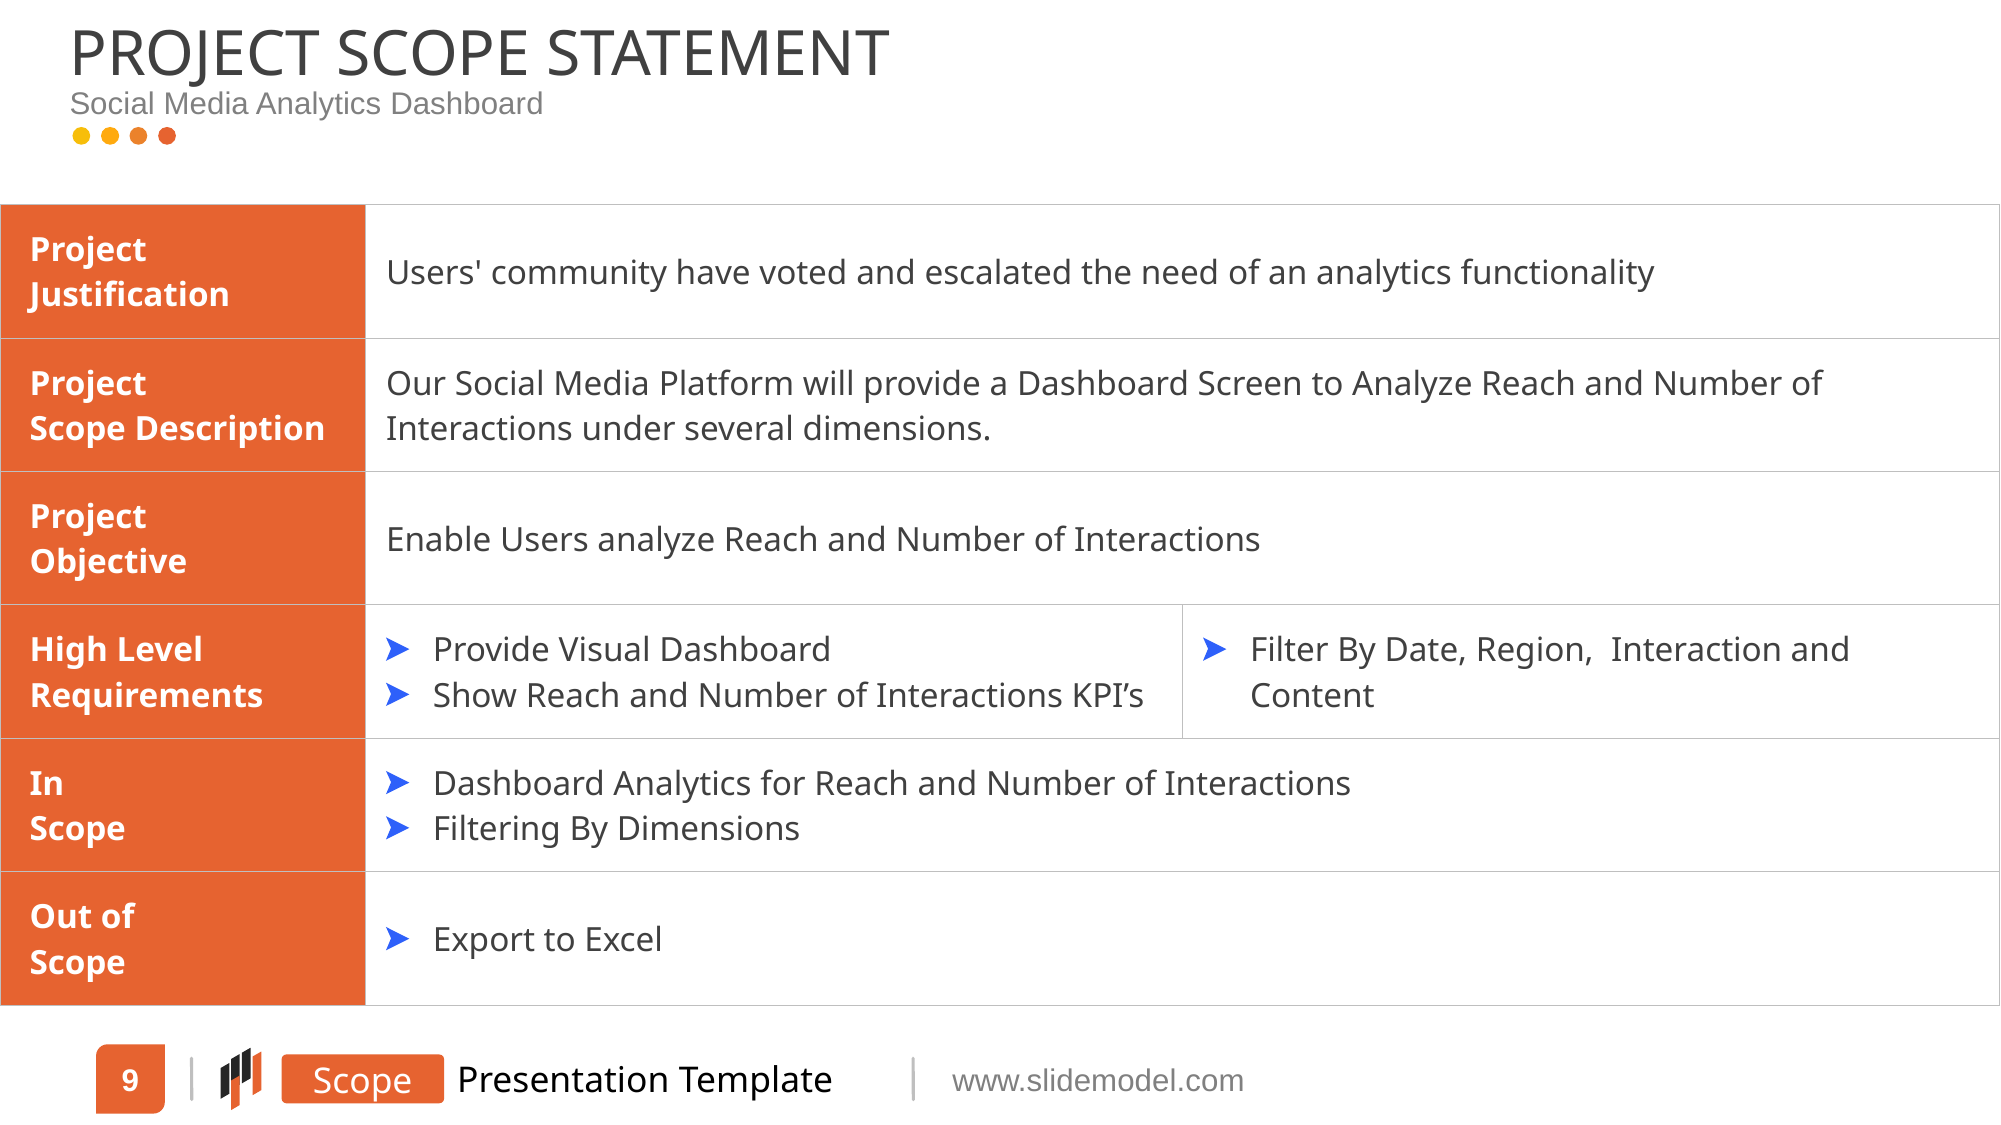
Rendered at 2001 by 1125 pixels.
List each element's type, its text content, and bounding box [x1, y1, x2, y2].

table_cell Out of Scope [1, 872, 365, 1005]
table_cell Project Objective [1, 472, 365, 604]
text_box PROJECT SCOPE STATEMENT [54, 14, 1794, 75]
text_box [72, 126, 176, 145]
table_cell In Scope [1, 739, 365, 871]
table_cell High Level Requirements [1, 605, 365, 738]
table_cell Dashboard Analytics for Reach and Number of Interactions Filtering By Dimensions [366, 739, 1999, 871]
table_header Project Justification [1, 205, 365, 338]
table_cell Our Social Media Platform will provide a Dashboard Screen to Analyze Reach and Number of Interactions under several dimensions. [366, 339, 1999, 471]
table_cell Export to Excel [366, 872, 1999, 1005]
slide_number 9 [70, 1053, 191, 1114]
table_cell Filter By Date, Region, Interaction and Content [1183, 605, 1999, 738]
text_box Social Media Analytics Dashboard [54, 75, 1953, 120]
table_cell Enable Users analyze Reach and Number of Interactions [366, 472, 1999, 604]
table_header Users' community have voted and escalated the need of an analytics functionality [366, 205, 1999, 338]
table_cell Project Scope Description [1, 339, 365, 471]
table_cell Provide Visual Dashboard Show Reach and Number of Interactions KPI’s [366, 605, 1182, 738]
